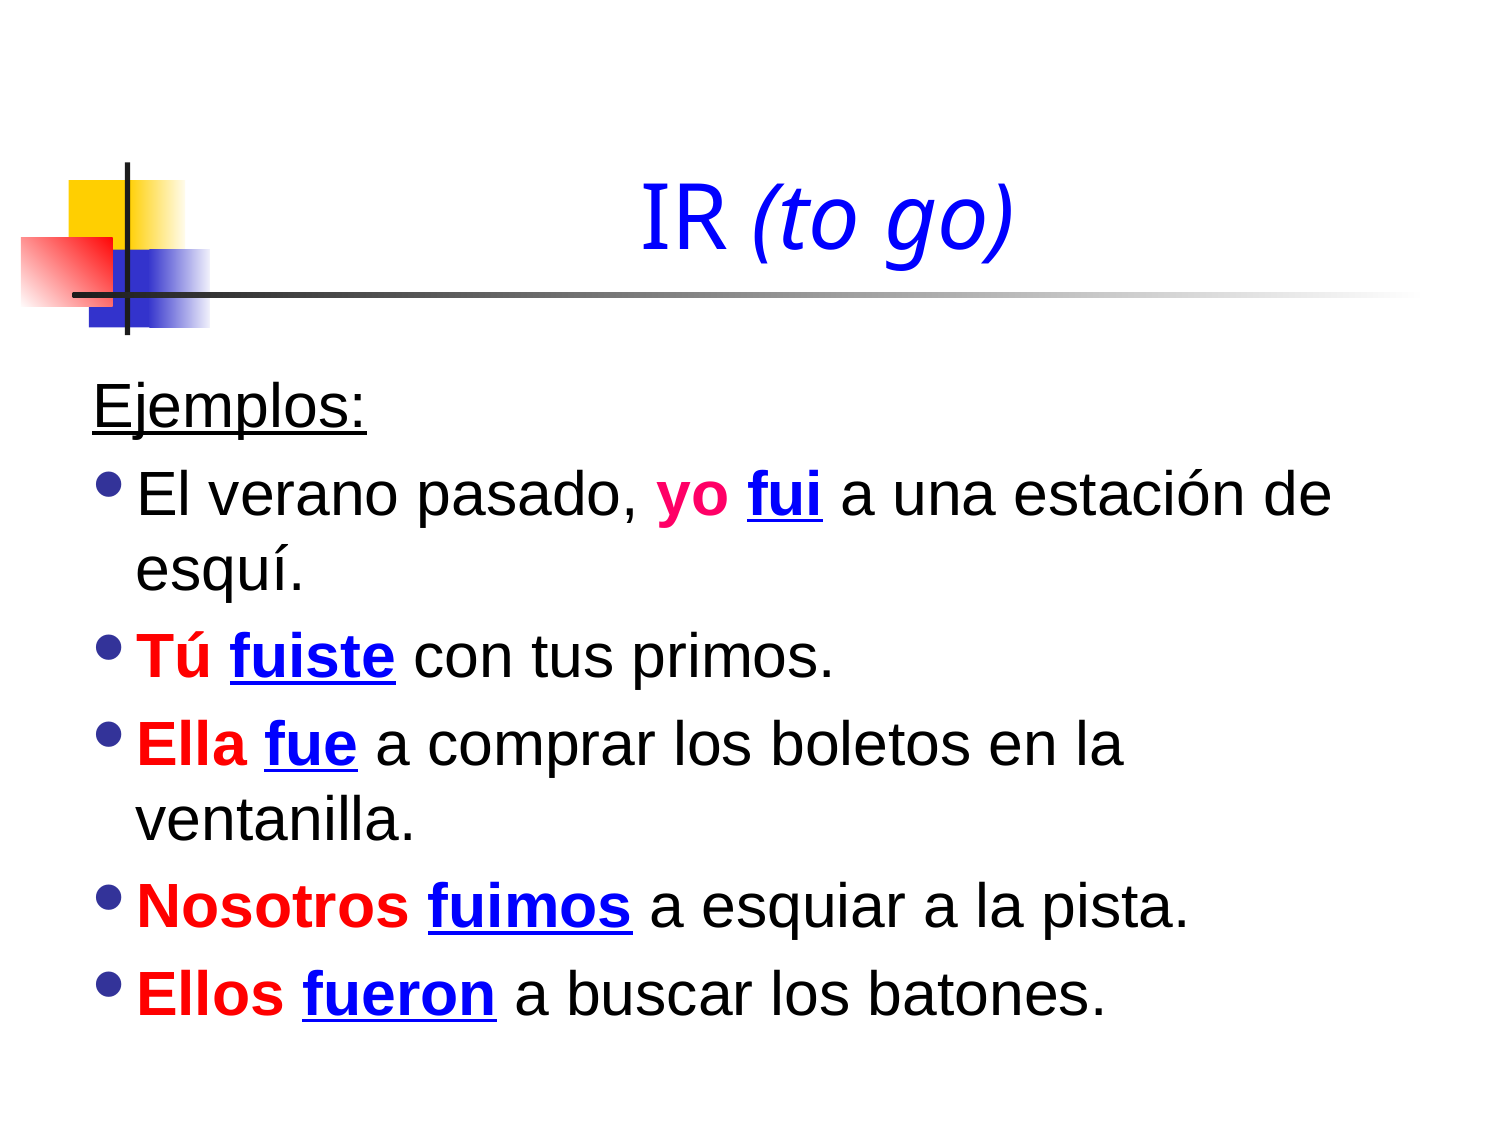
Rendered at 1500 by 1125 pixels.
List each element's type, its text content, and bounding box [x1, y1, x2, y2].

title IR (to go) [188, 35, 1468, 275]
text_box Ejemplos: El verano pasado, yo fui a una estación de esquí. Tú fuiste con tus primos. Ella fue a comprar los boletos en la ventanilla. Nosotros fuimos a esquiar a la pista. Ellos fueron a buscar los batones. [62, 350, 1405, 1038]
